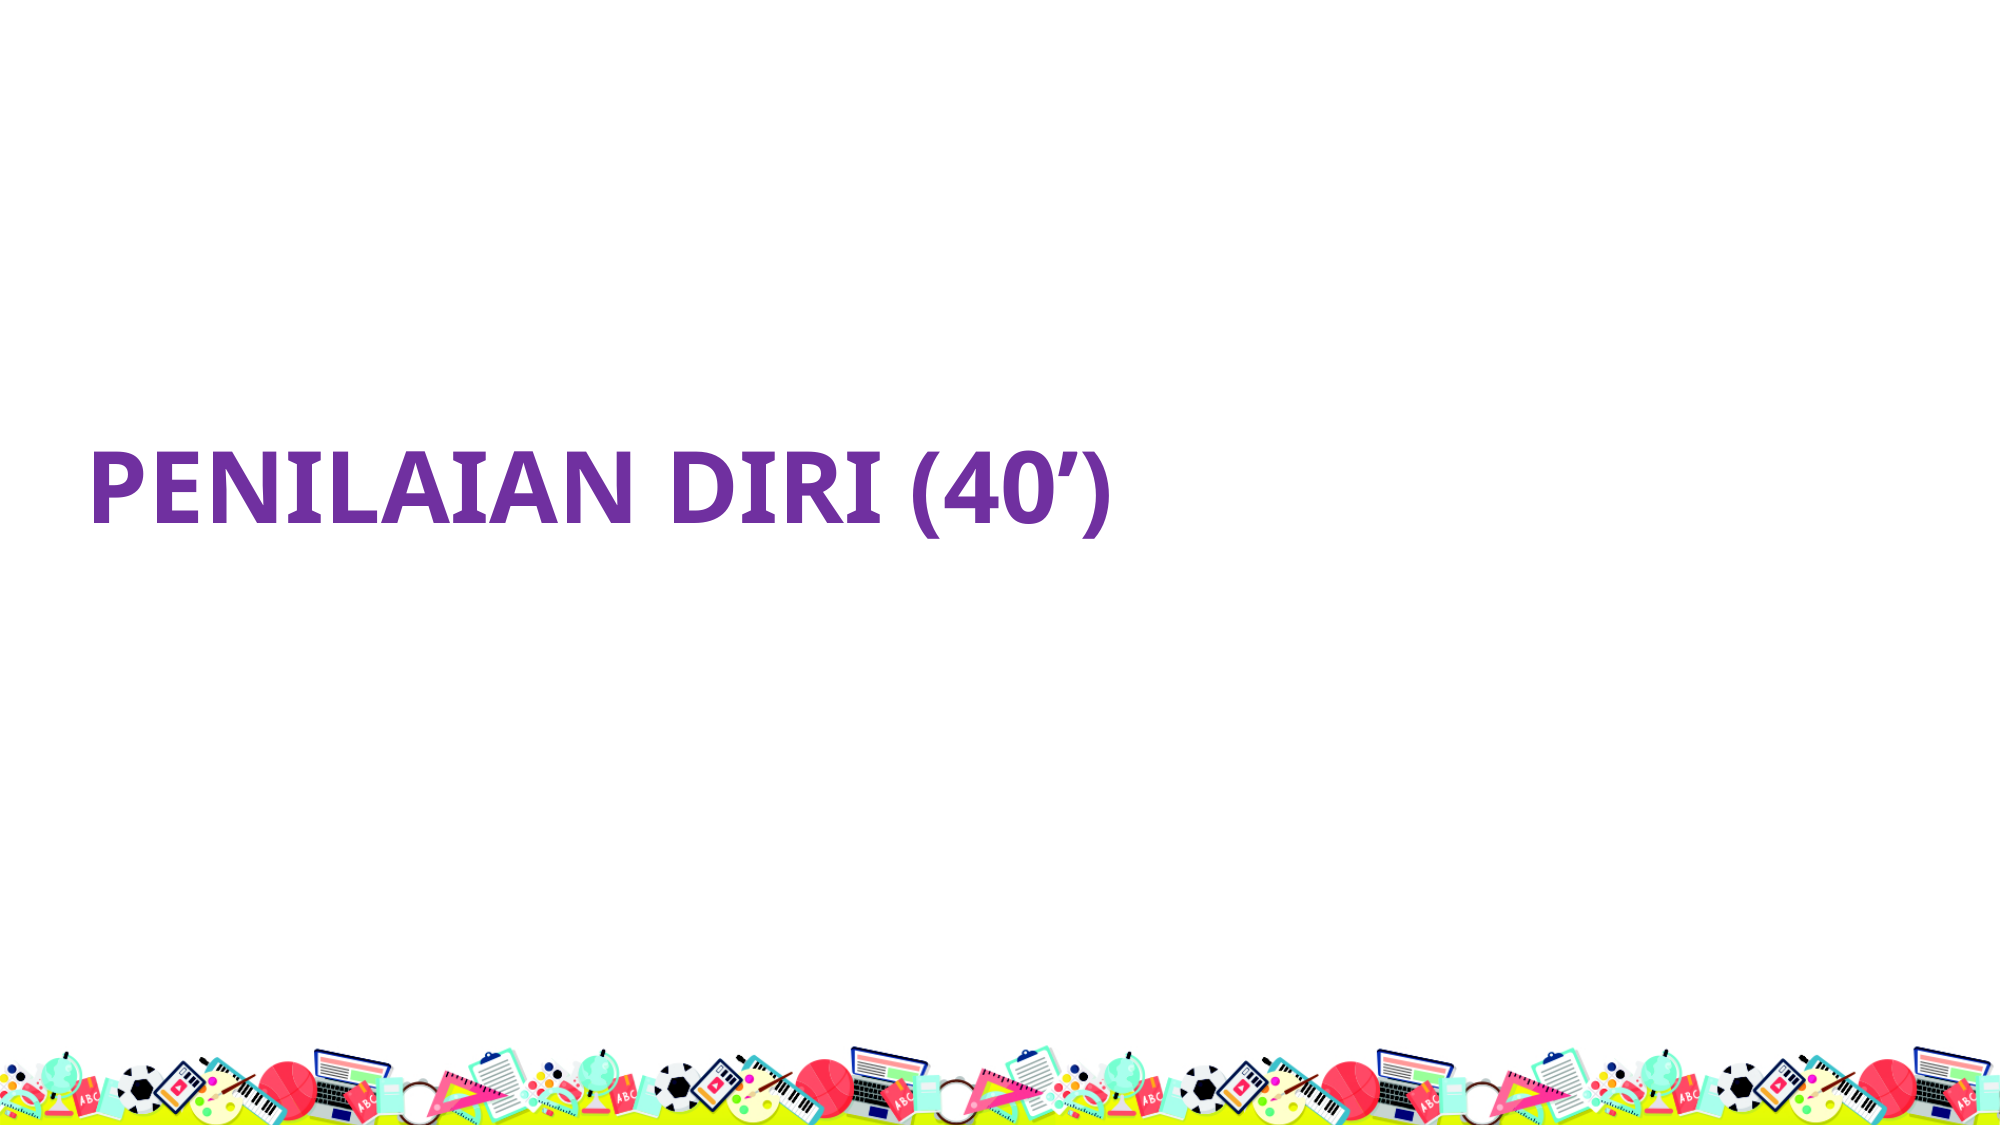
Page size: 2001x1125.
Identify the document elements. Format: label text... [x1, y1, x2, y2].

title PENILAIAN DIRI (40’) [70, 418, 1934, 565]
picture [0, 0, 2000, 1125]
